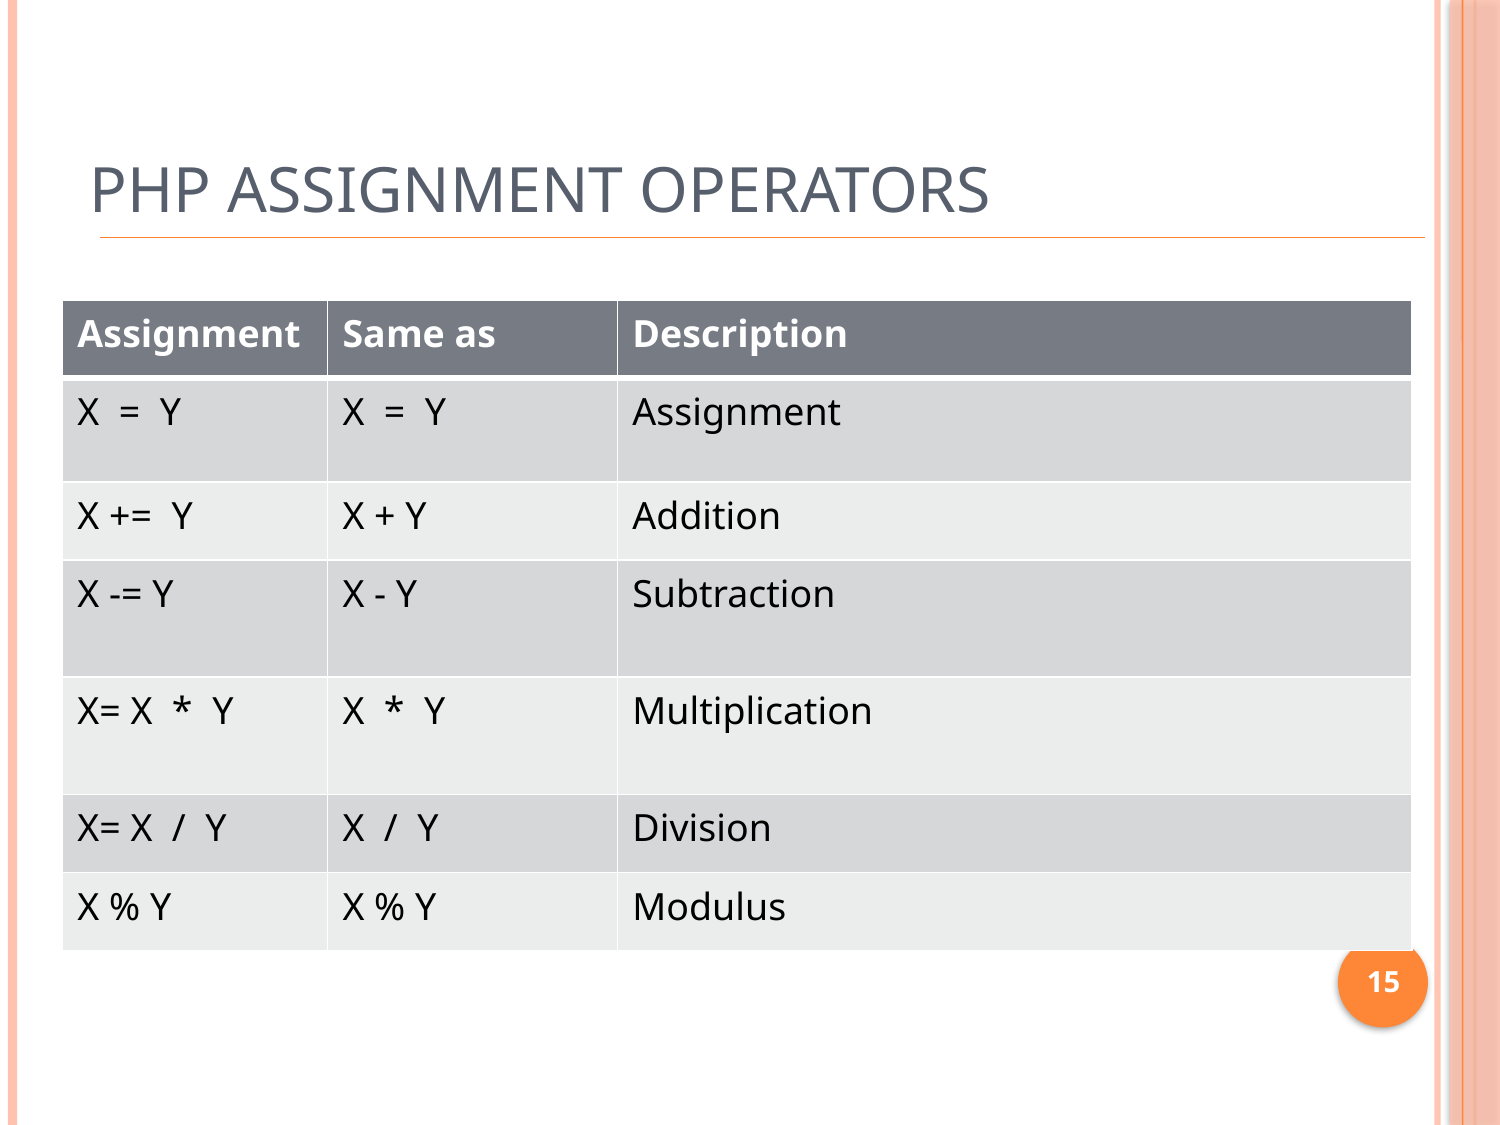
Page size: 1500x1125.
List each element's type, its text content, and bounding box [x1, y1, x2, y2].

table_header Same as [328, 301, 617, 375]
title PHP Assignment Operators [75, 45, 1300, 233]
table_header Assignment [63, 301, 327, 375]
table_cell X + Y [328, 483, 617, 559]
table_cell X % Y [328, 873, 617, 950]
table_cell X= X / Y [63, 795, 327, 872]
table_cell Subtraction [618, 561, 1411, 676]
table_cell X / Y [328, 795, 617, 872]
table_cell X * Y [328, 678, 617, 794]
table_cell X= X * Y [63, 678, 327, 794]
table_cell X -= Y [63, 561, 327, 676]
table_cell X - Y [328, 561, 617, 676]
table_cell X = Y [63, 381, 327, 481]
table_cell Assignment [618, 381, 1411, 481]
table_cell Modulus [618, 873, 1411, 950]
table_cell Multiplication [618, 678, 1411, 794]
table_cell Division [618, 795, 1411, 872]
slide_number 15 [1333, 940, 1434, 1027]
table_cell X += Y [63, 483, 327, 559]
table_header Description [618, 301, 1411, 375]
table_cell X % Y [63, 873, 327, 950]
table_cell Addition [618, 483, 1411, 559]
table_cell X = Y [328, 381, 617, 481]
